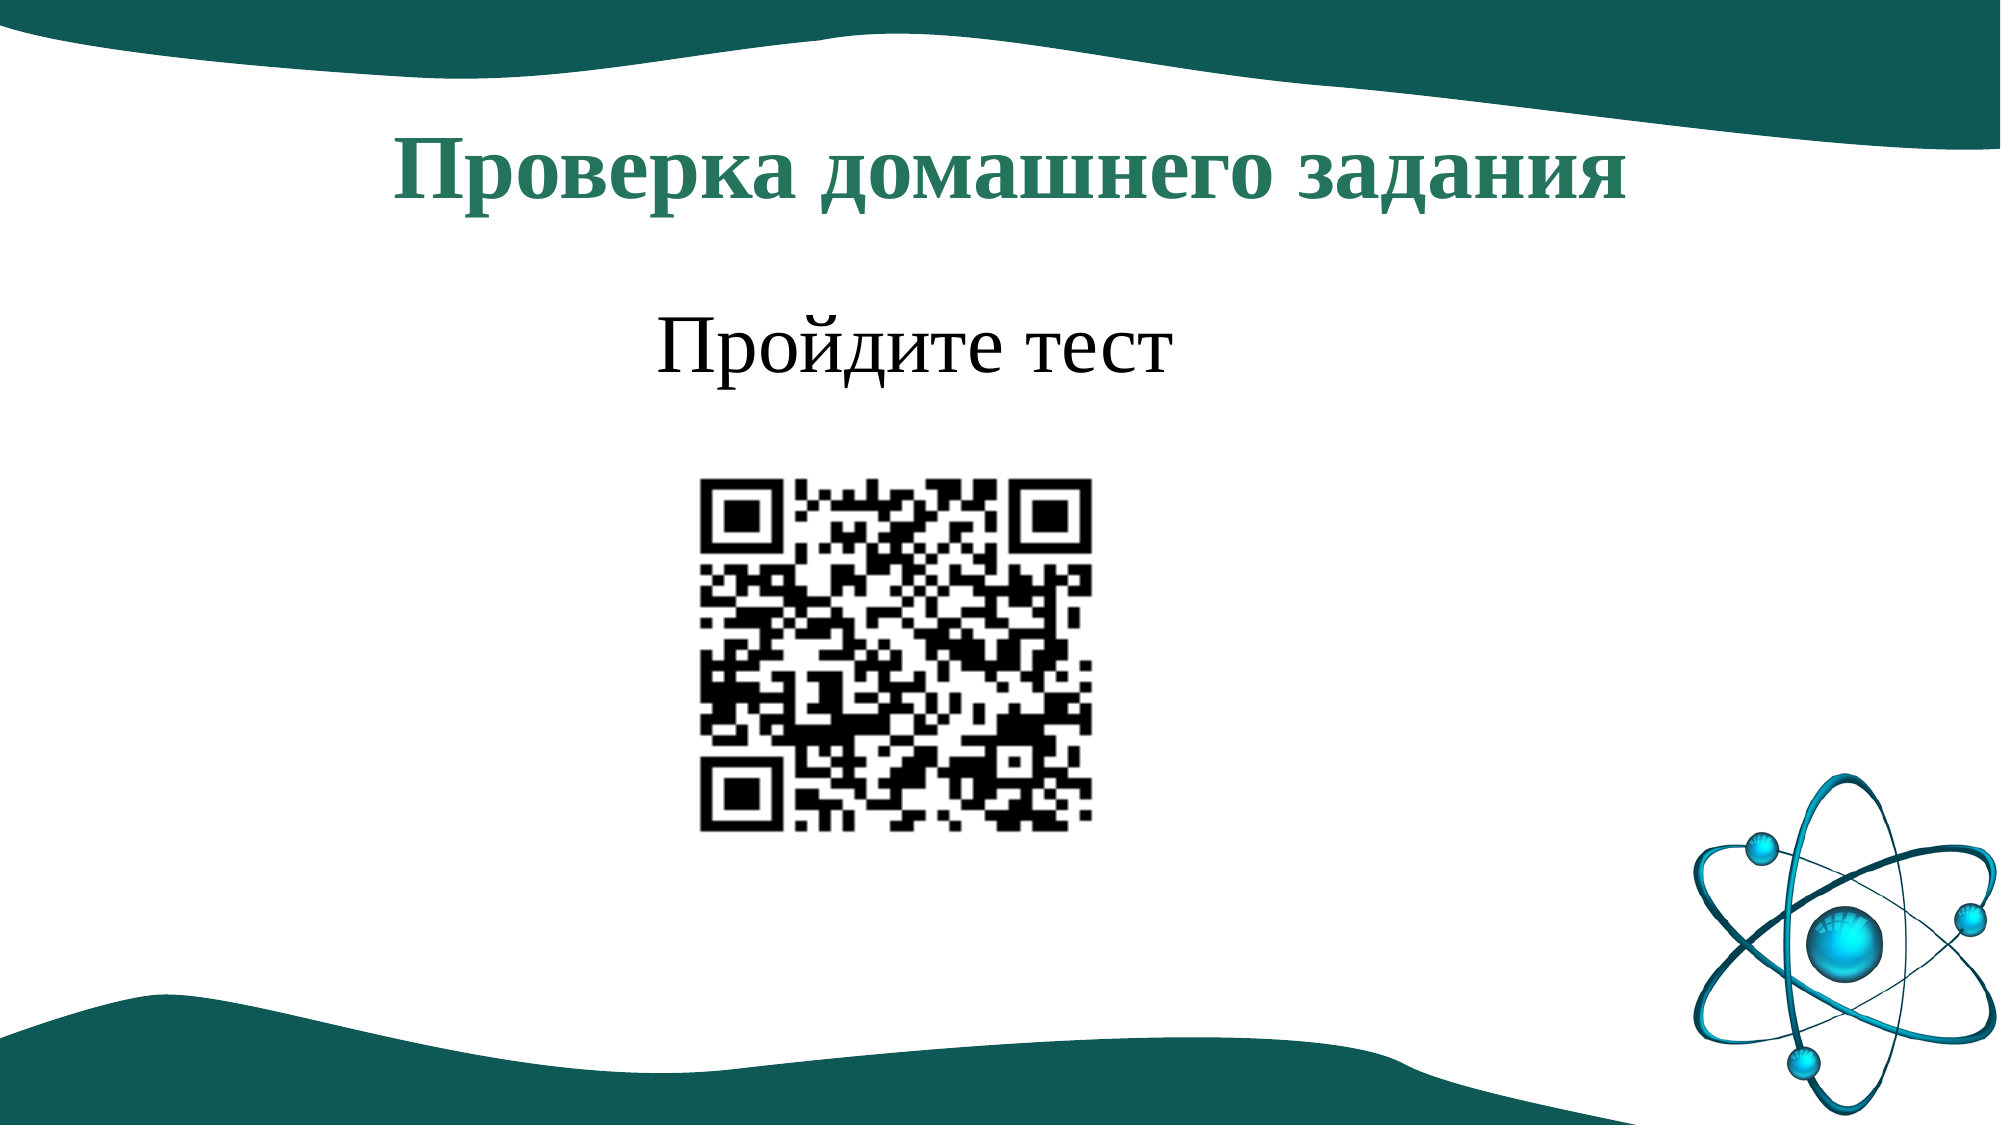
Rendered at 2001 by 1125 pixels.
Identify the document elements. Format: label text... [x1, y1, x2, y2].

list Пройдите тест [137, 293, 1694, 1014]
picture [1987, 856, 1994, 879]
picture [1652, 752, 2001, 1125]
picture [1806, 782, 1830, 822]
title Проверка домашнего задания [137, 59, 1886, 278]
picture [1753, 920, 1783, 968]
picture [654, 437, 1140, 875]
picture [1694, 883, 1739, 1006]
